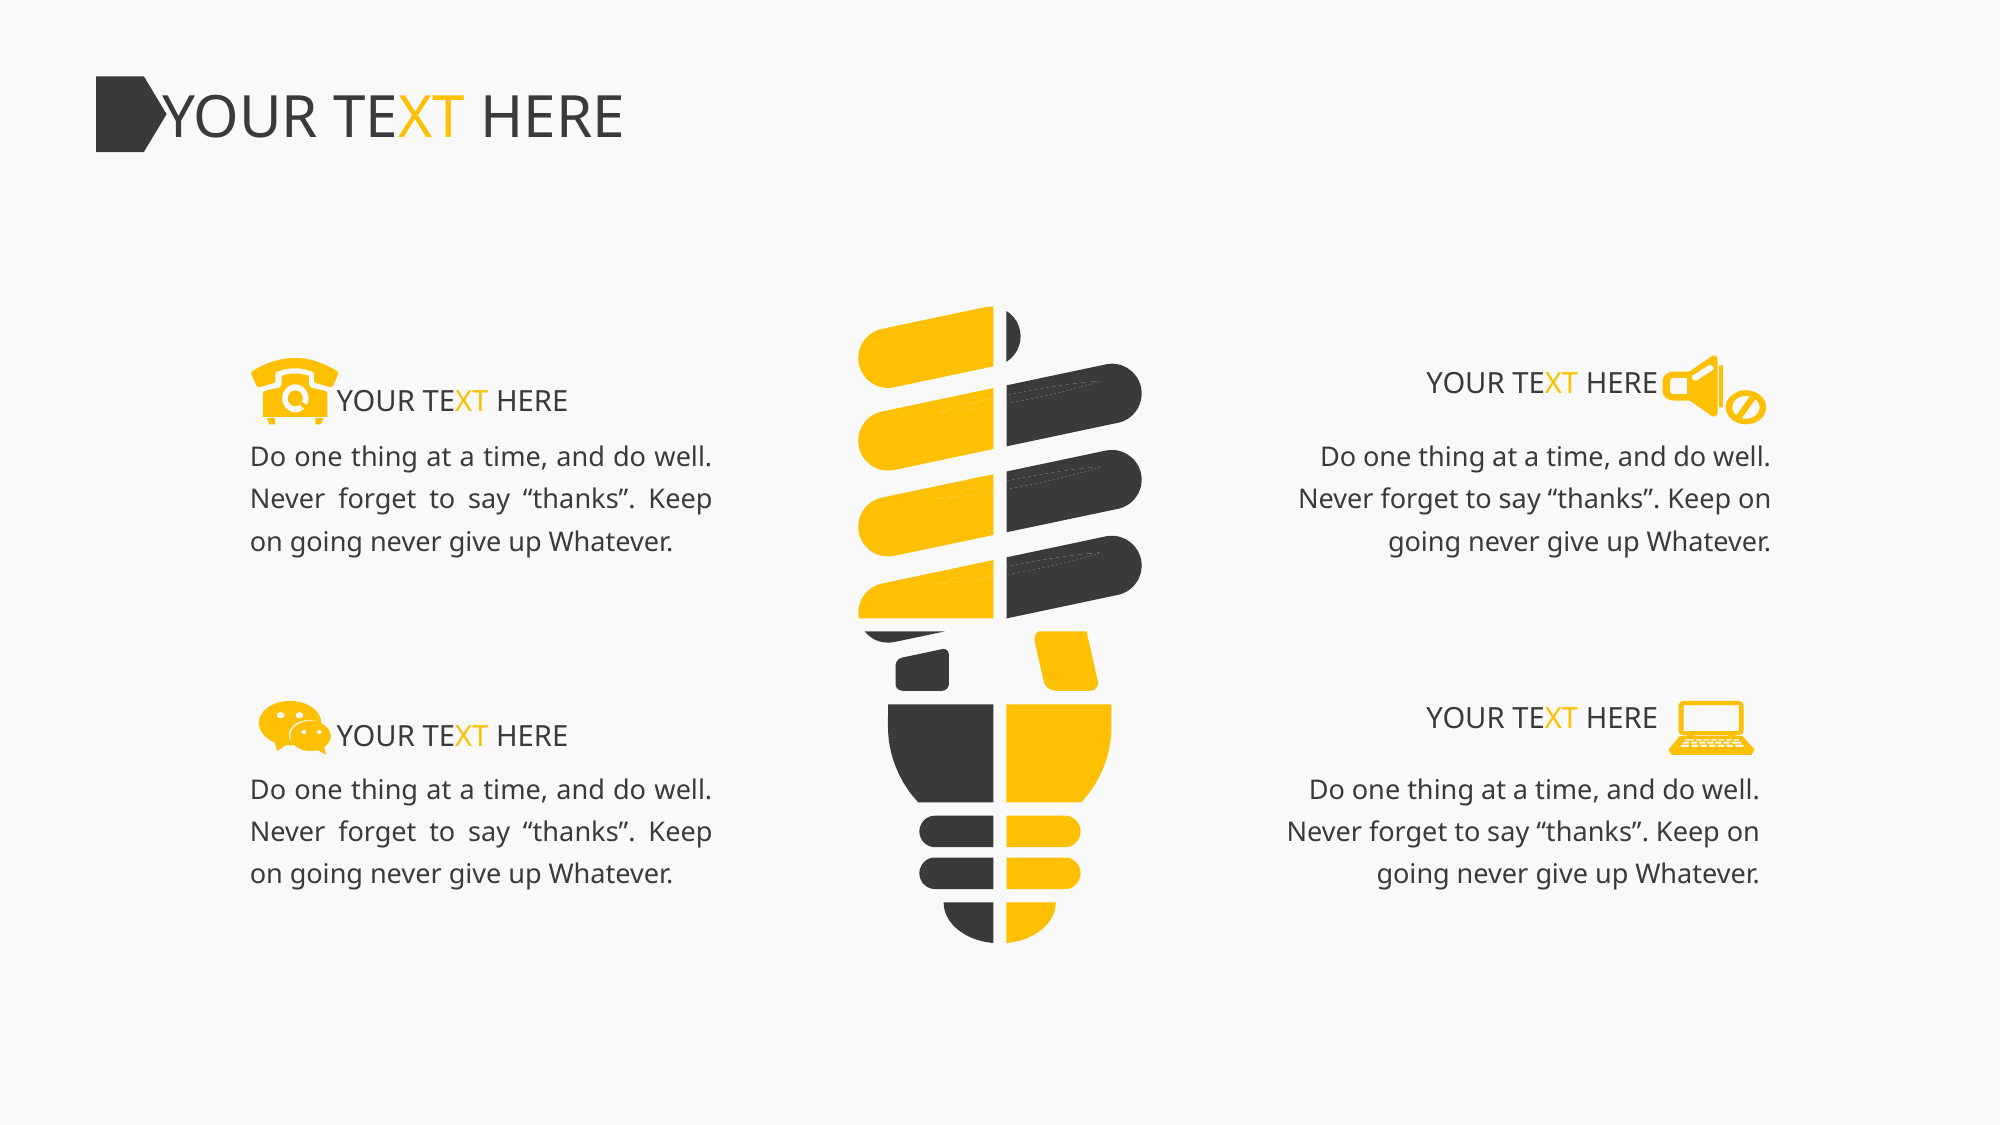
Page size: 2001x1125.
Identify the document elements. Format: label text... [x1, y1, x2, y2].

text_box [1006, 311, 1142, 619]
text_box YOUR TEXT HERE [95, 71, 691, 157]
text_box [858, 306, 994, 619]
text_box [1244, 355, 1840, 566]
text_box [1006, 631, 1112, 944]
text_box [155, 357, 751, 566]
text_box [1244, 692, 1840, 898]
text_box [155, 700, 751, 898]
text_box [864, 631, 994, 944]
